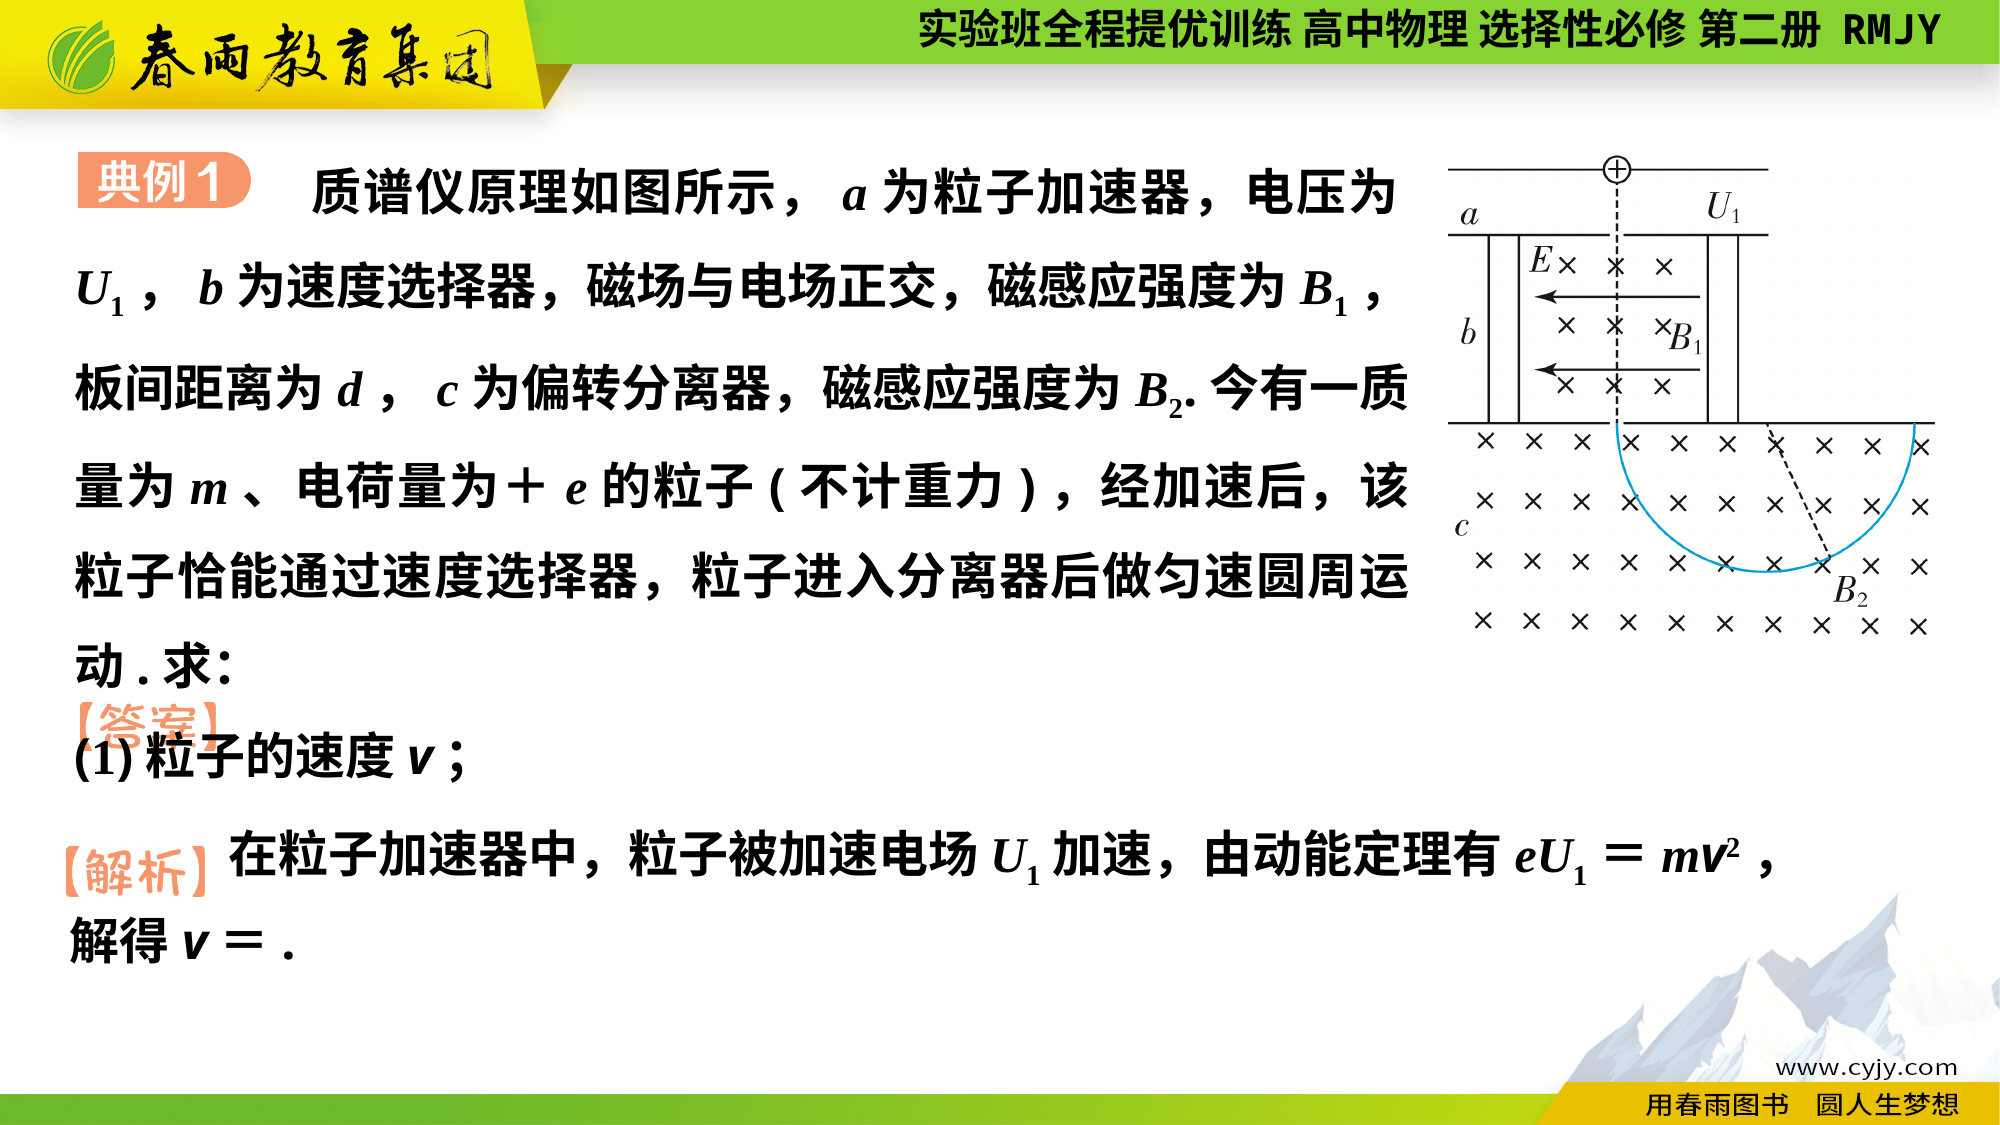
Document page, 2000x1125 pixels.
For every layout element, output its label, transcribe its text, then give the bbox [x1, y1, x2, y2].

picture [0, 0, 2000, 1125]
list 质谱仪原理如图所示，a为粒子加速器，电压为U1，b为速度选择器，磁场与电场正交，磁感应强度为B1，板间距离为d，c为偏转分离器，磁感应强度为B2.今有一质量为m、电荷量为＋e的粒子(不计重力)，经加速后，该粒子恰能通过速度选择器，粒子进入分离器后做匀速圆周运动.求： (1)粒子的速度v； [59, 122, 1426, 592]
